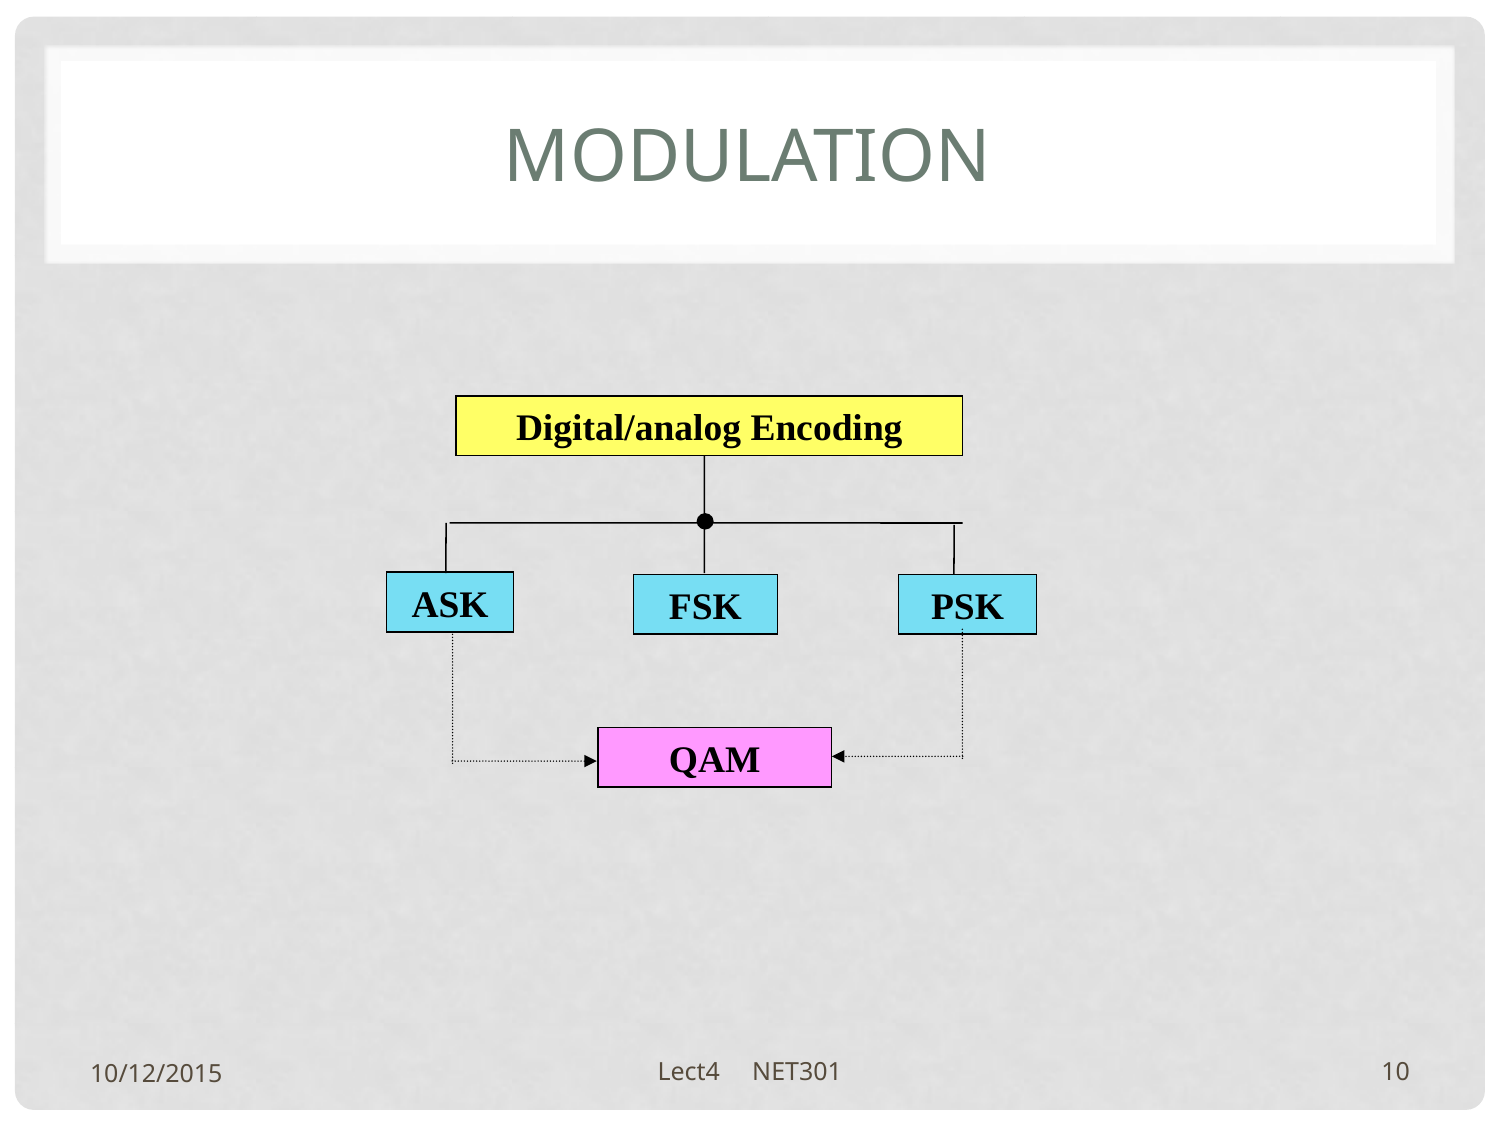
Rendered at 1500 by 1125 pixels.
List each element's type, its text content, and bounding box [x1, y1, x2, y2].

slide_number 10 [1074, 1042, 1425, 1103]
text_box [386, 395, 1037, 784]
title Modulation [69, 66, 1425, 238]
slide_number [75, 1042, 425, 1103]
footer Lect4 NET301 [512, 1042, 988, 1103]
list [75, 287, 1425, 1005]
